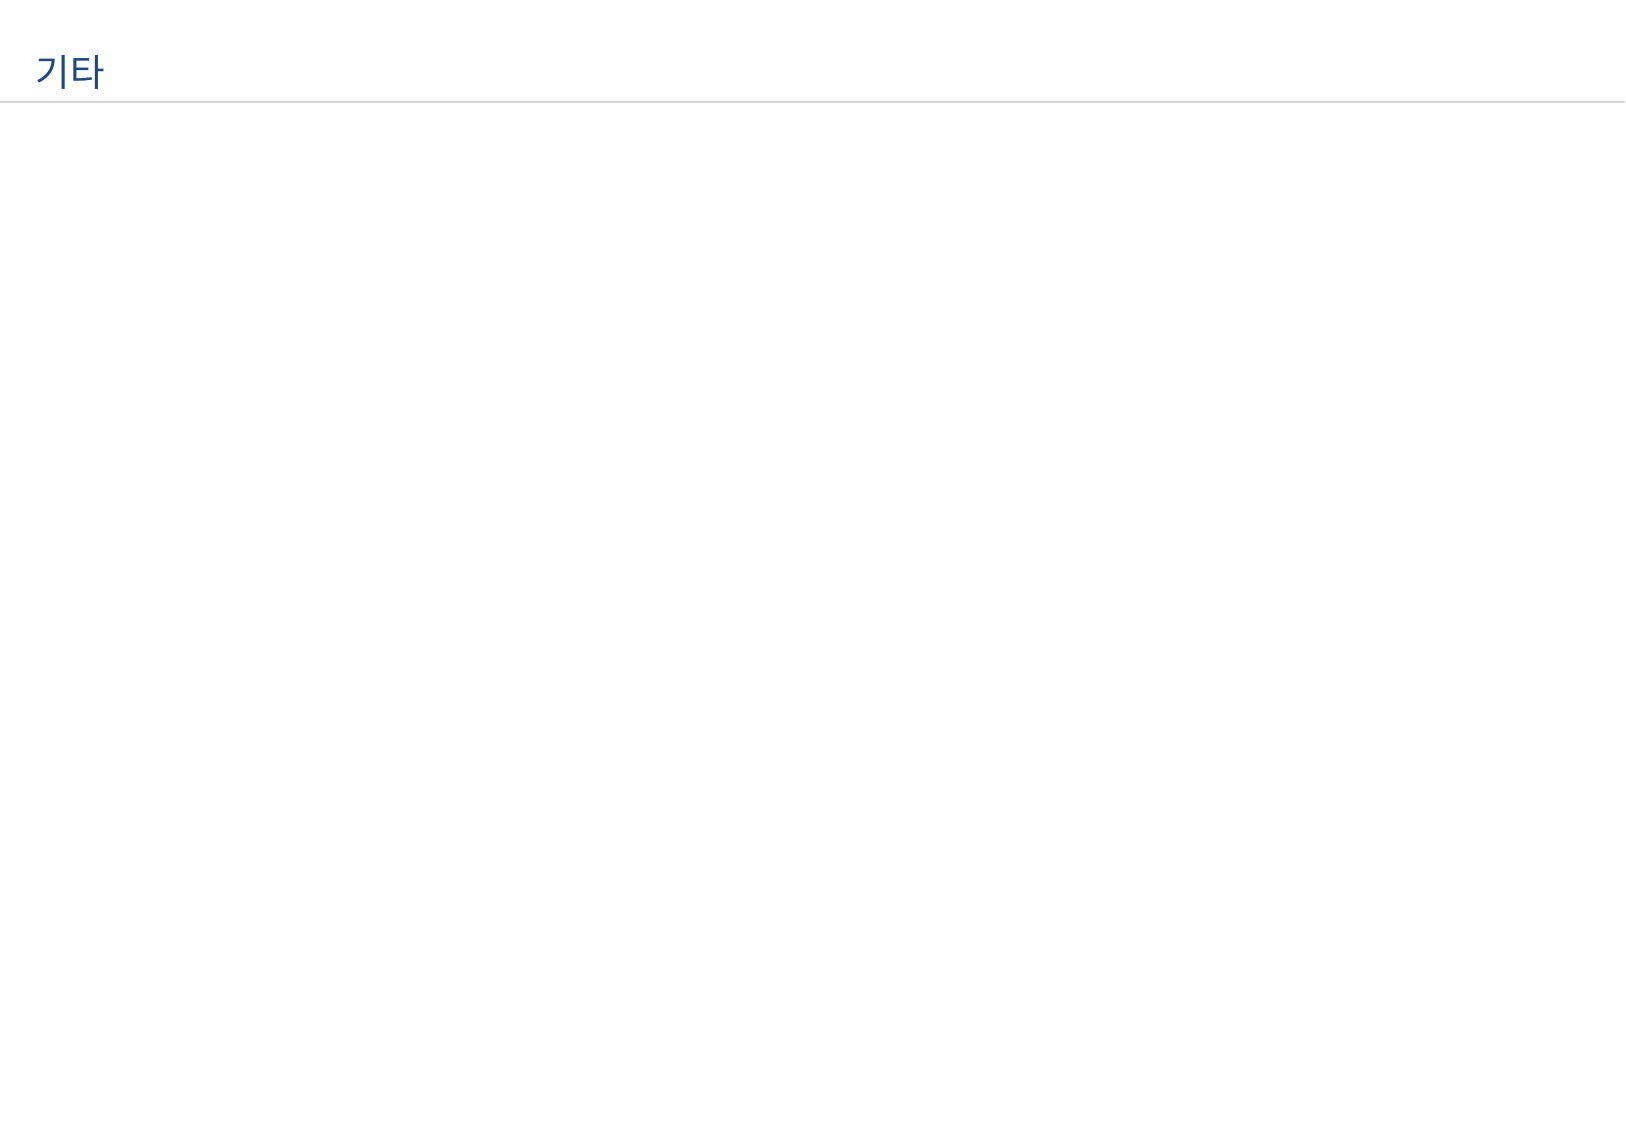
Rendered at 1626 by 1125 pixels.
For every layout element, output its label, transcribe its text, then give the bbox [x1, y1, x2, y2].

text_box 기타 [21, 41, 120, 101]
